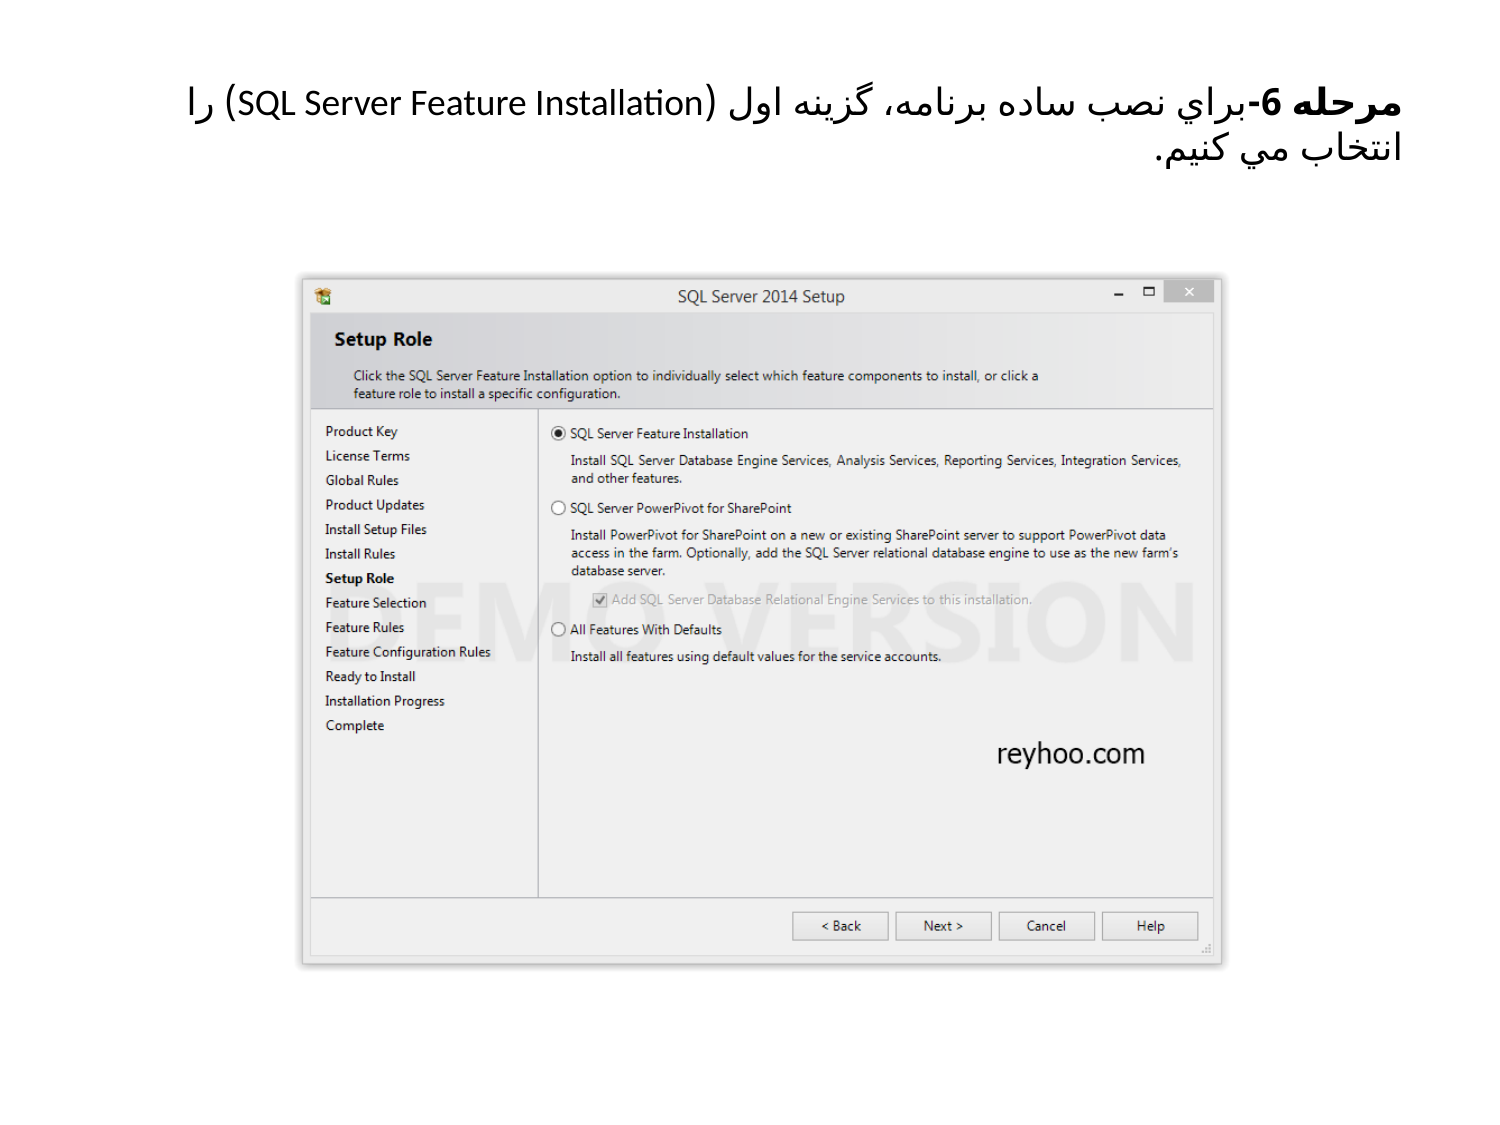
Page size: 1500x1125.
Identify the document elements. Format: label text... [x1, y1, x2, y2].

picture [292, 269, 1231, 973]
text_box مرحله 6-براي نصب ساده برنامه، گزينه اول (SQL Server Feature Installation) را انتخاب مي كنيم. [70, 70, 1418, 175]
